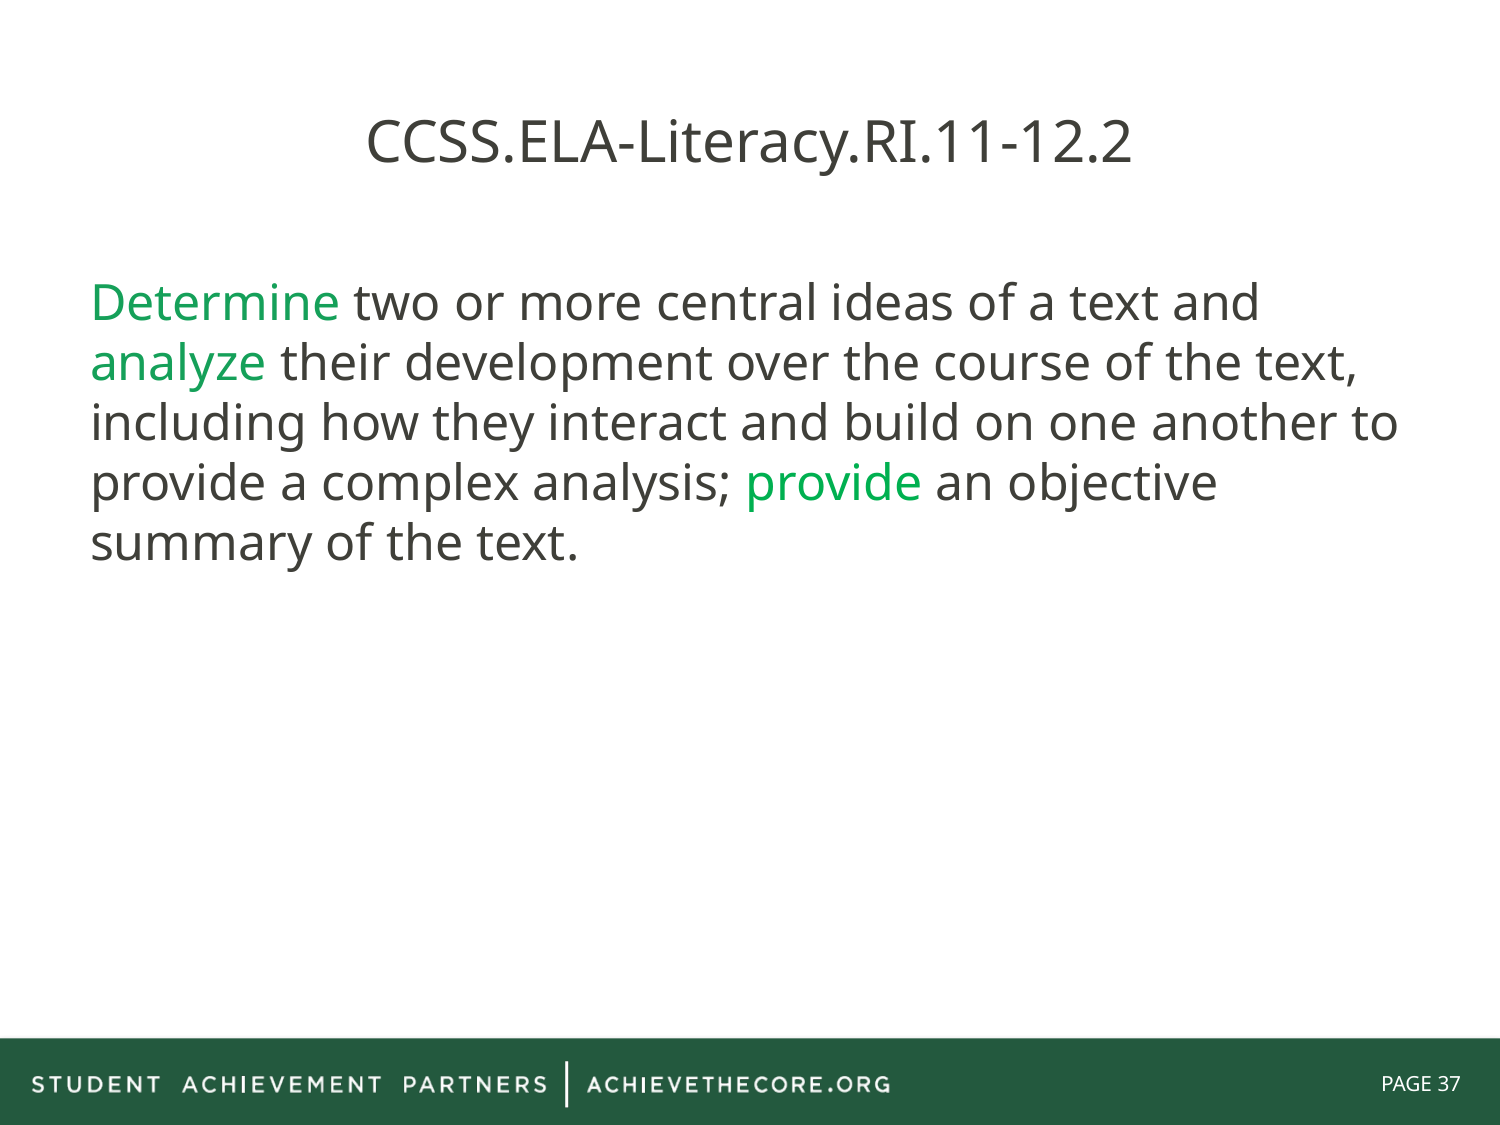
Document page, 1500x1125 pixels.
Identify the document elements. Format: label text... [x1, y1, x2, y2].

title CCSS.ELA-Literacy.RI.11-12.2 [75, 45, 1425, 233]
list Determine two or more central ideas of a text and analyze their development over the course of the text, including how they interact and build on one another to provide a complex analysis; provide an objective summary of the text. [75, 262, 1425, 1005]
